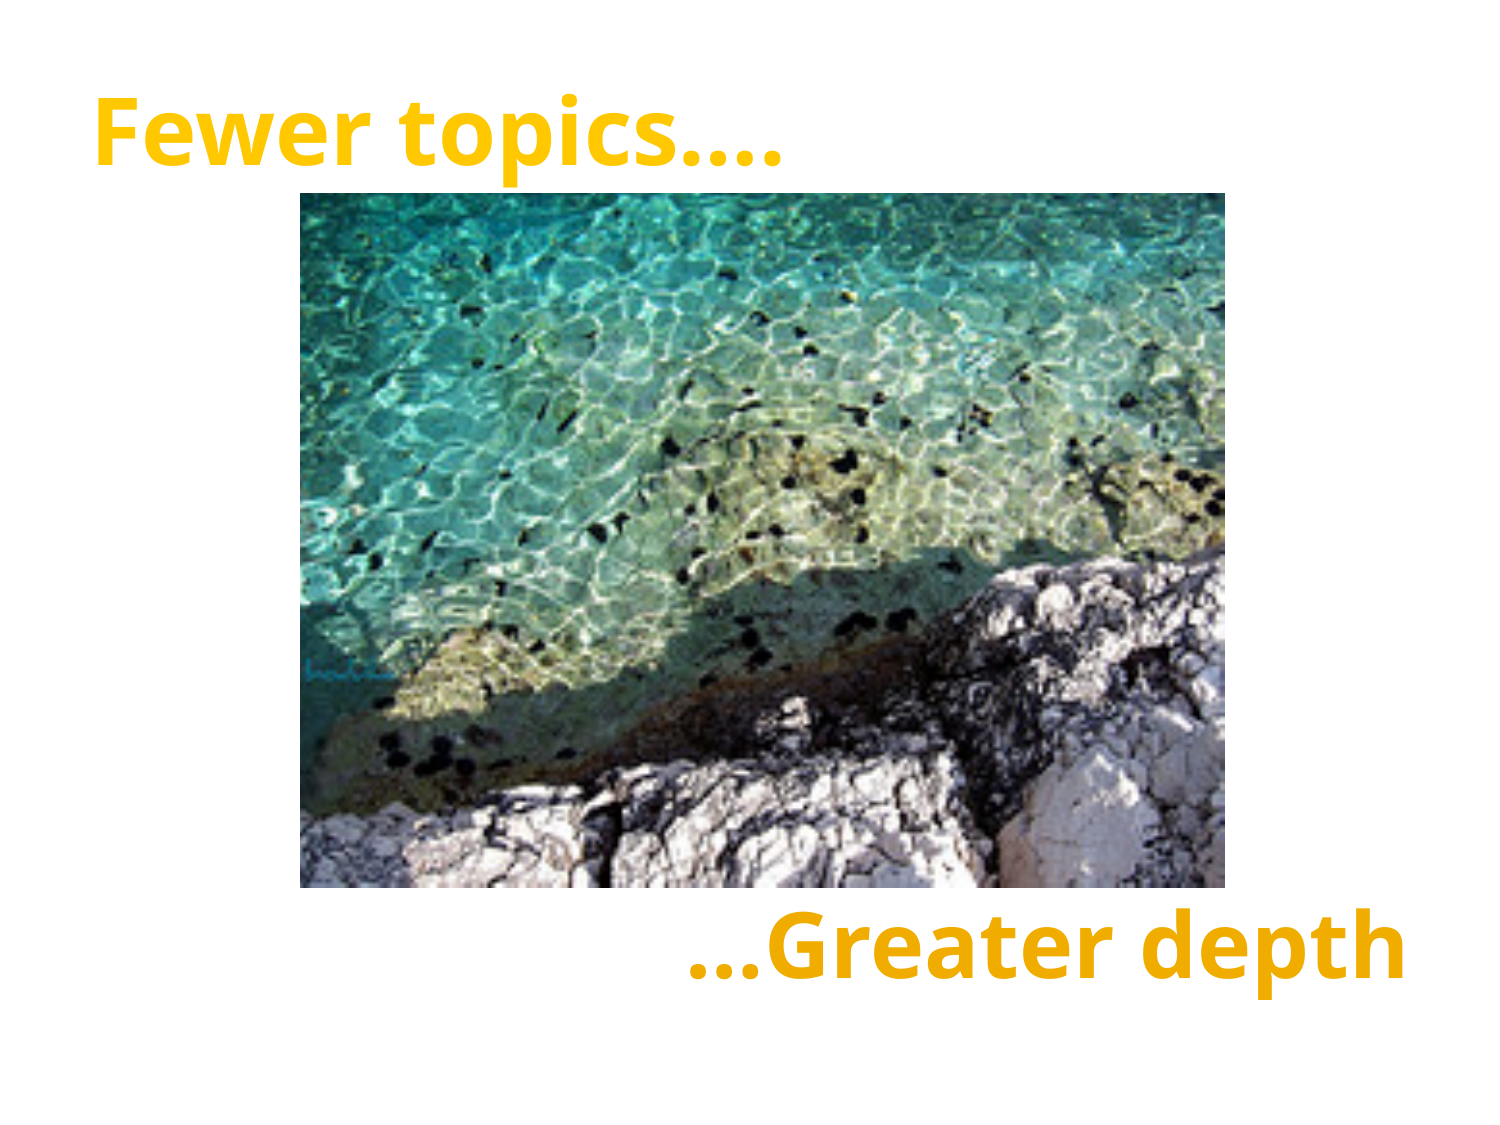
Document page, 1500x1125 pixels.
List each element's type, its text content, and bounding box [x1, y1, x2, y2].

title Fewer topics…. [74, 24, 1426, 231]
picture [299, 193, 1225, 888]
list …Greater depth [74, 312, 1426, 1072]
